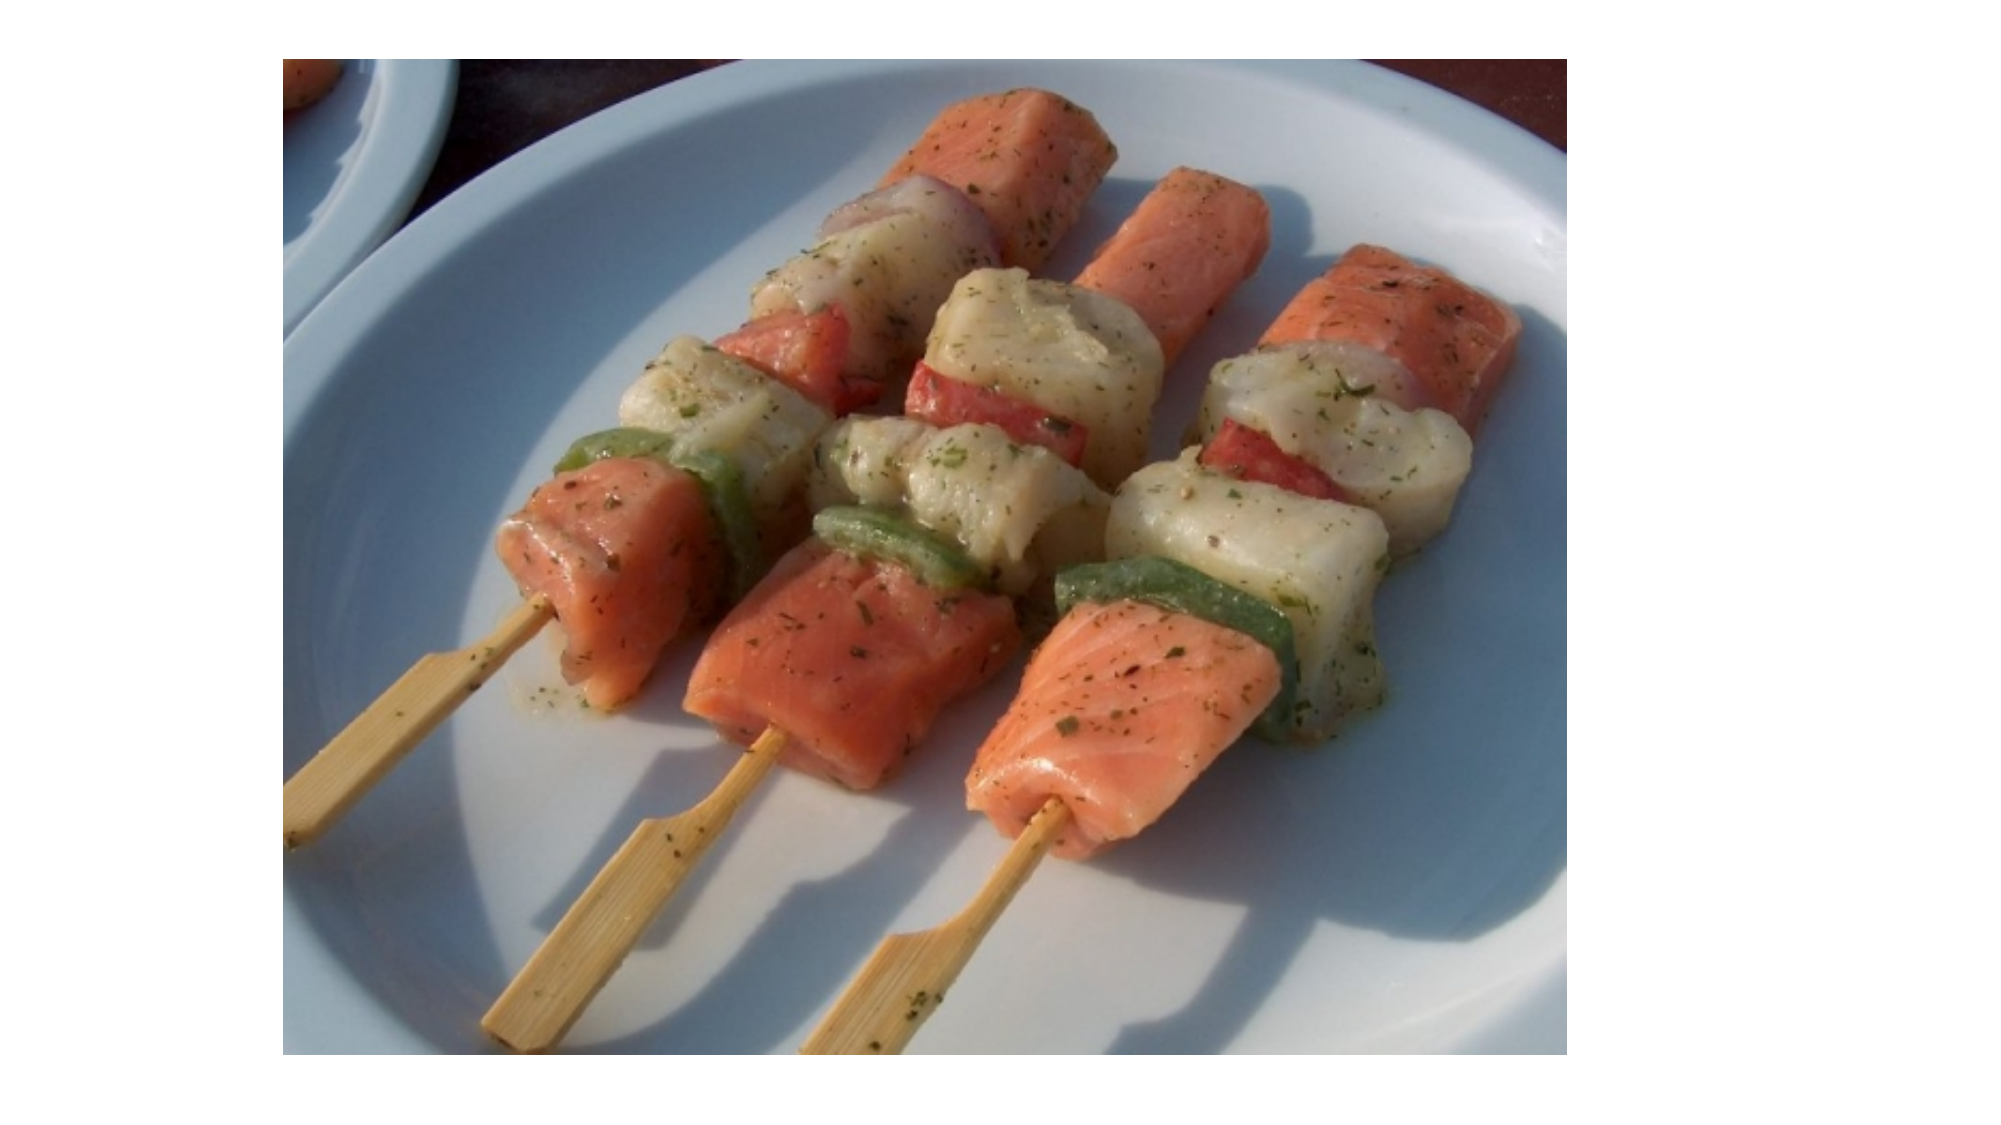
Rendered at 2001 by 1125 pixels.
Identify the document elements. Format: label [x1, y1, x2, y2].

picture [283, 59, 1567, 1055]
